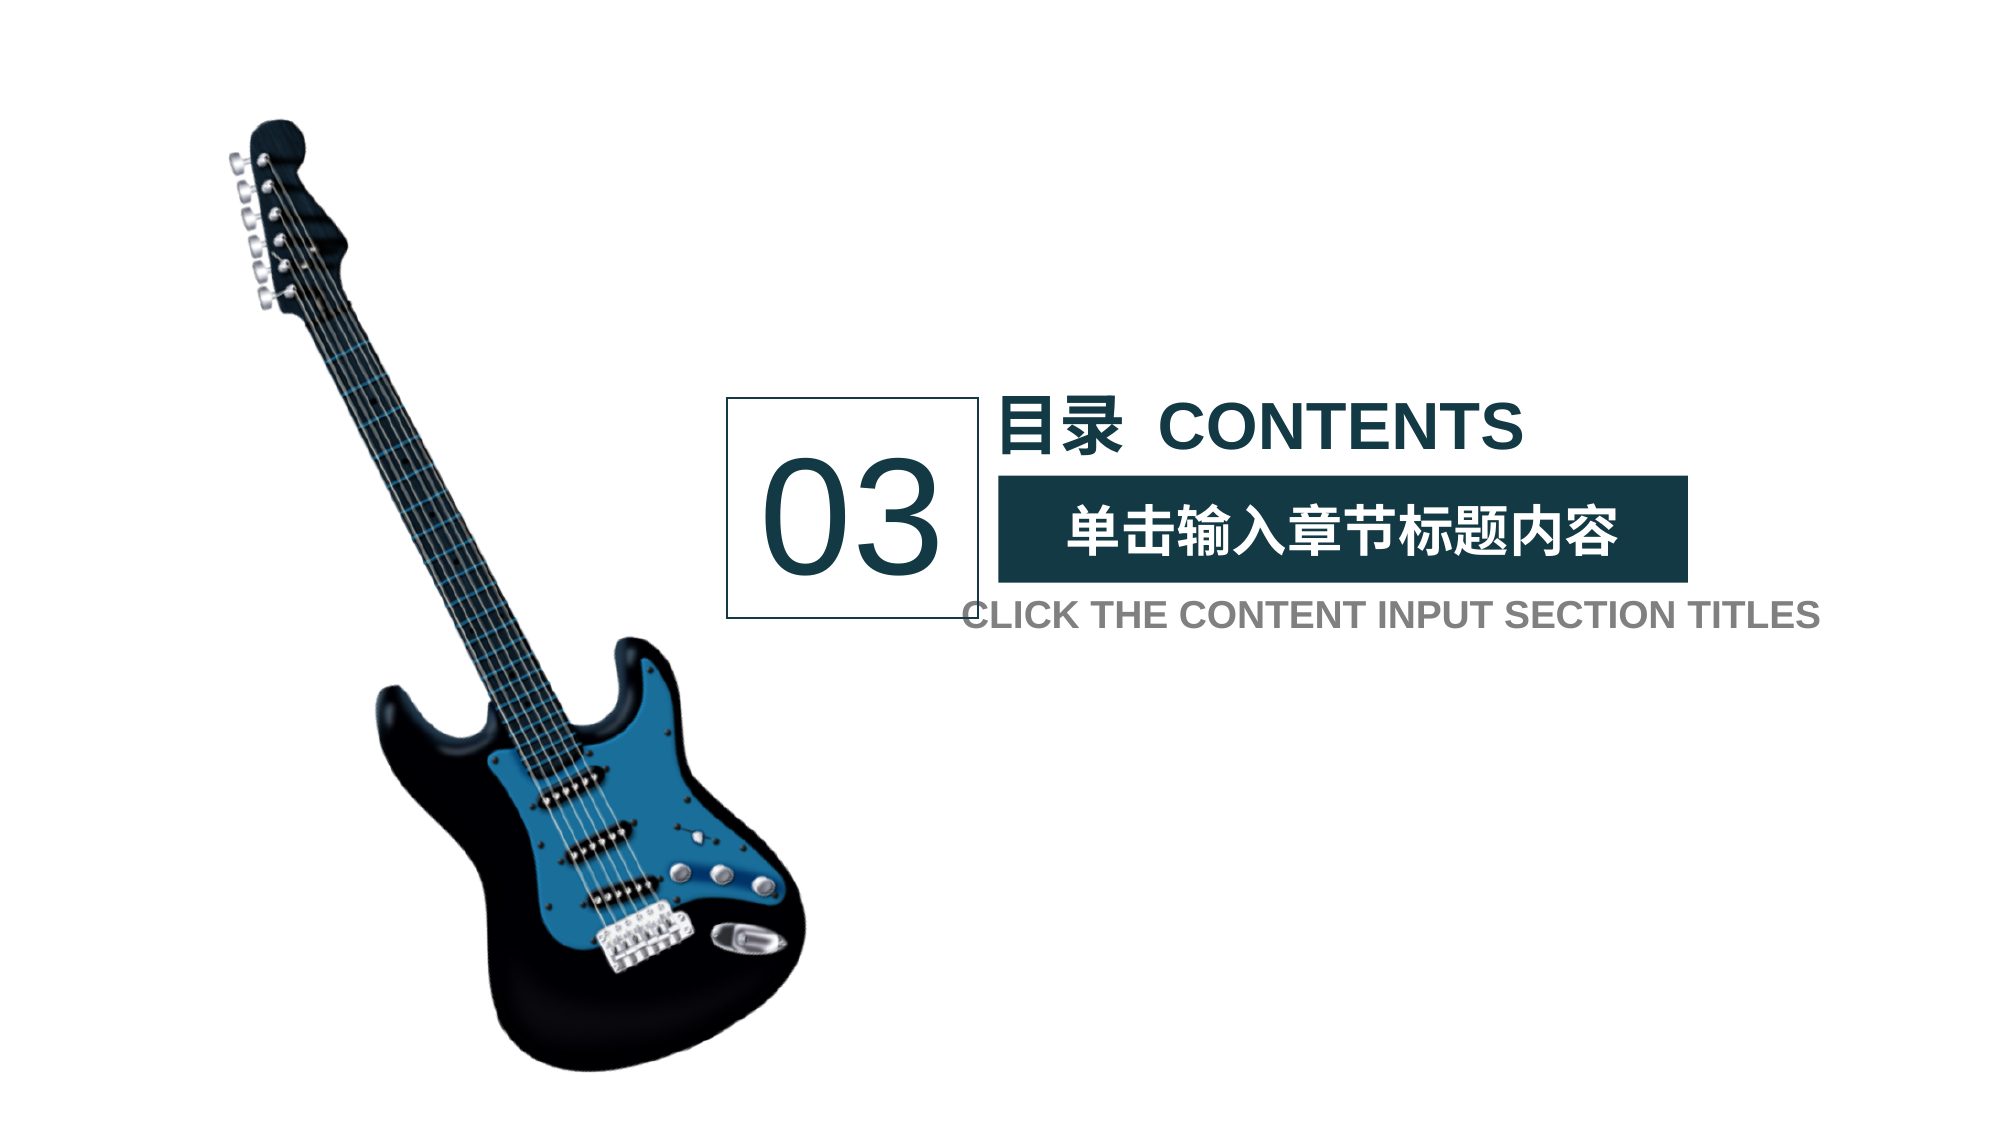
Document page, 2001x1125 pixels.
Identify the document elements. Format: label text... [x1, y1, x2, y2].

text_box 单击输入章节标题内容 [997, 475, 1689, 584]
text_box 目录 CONTENTS [978, 375, 1540, 471]
text_box CLICK THE CONTENT INPUT SECTION TITLES [946, 582, 1836, 645]
text_box 03 [726, 397, 979, 619]
picture [80, 49, 852, 1124]
